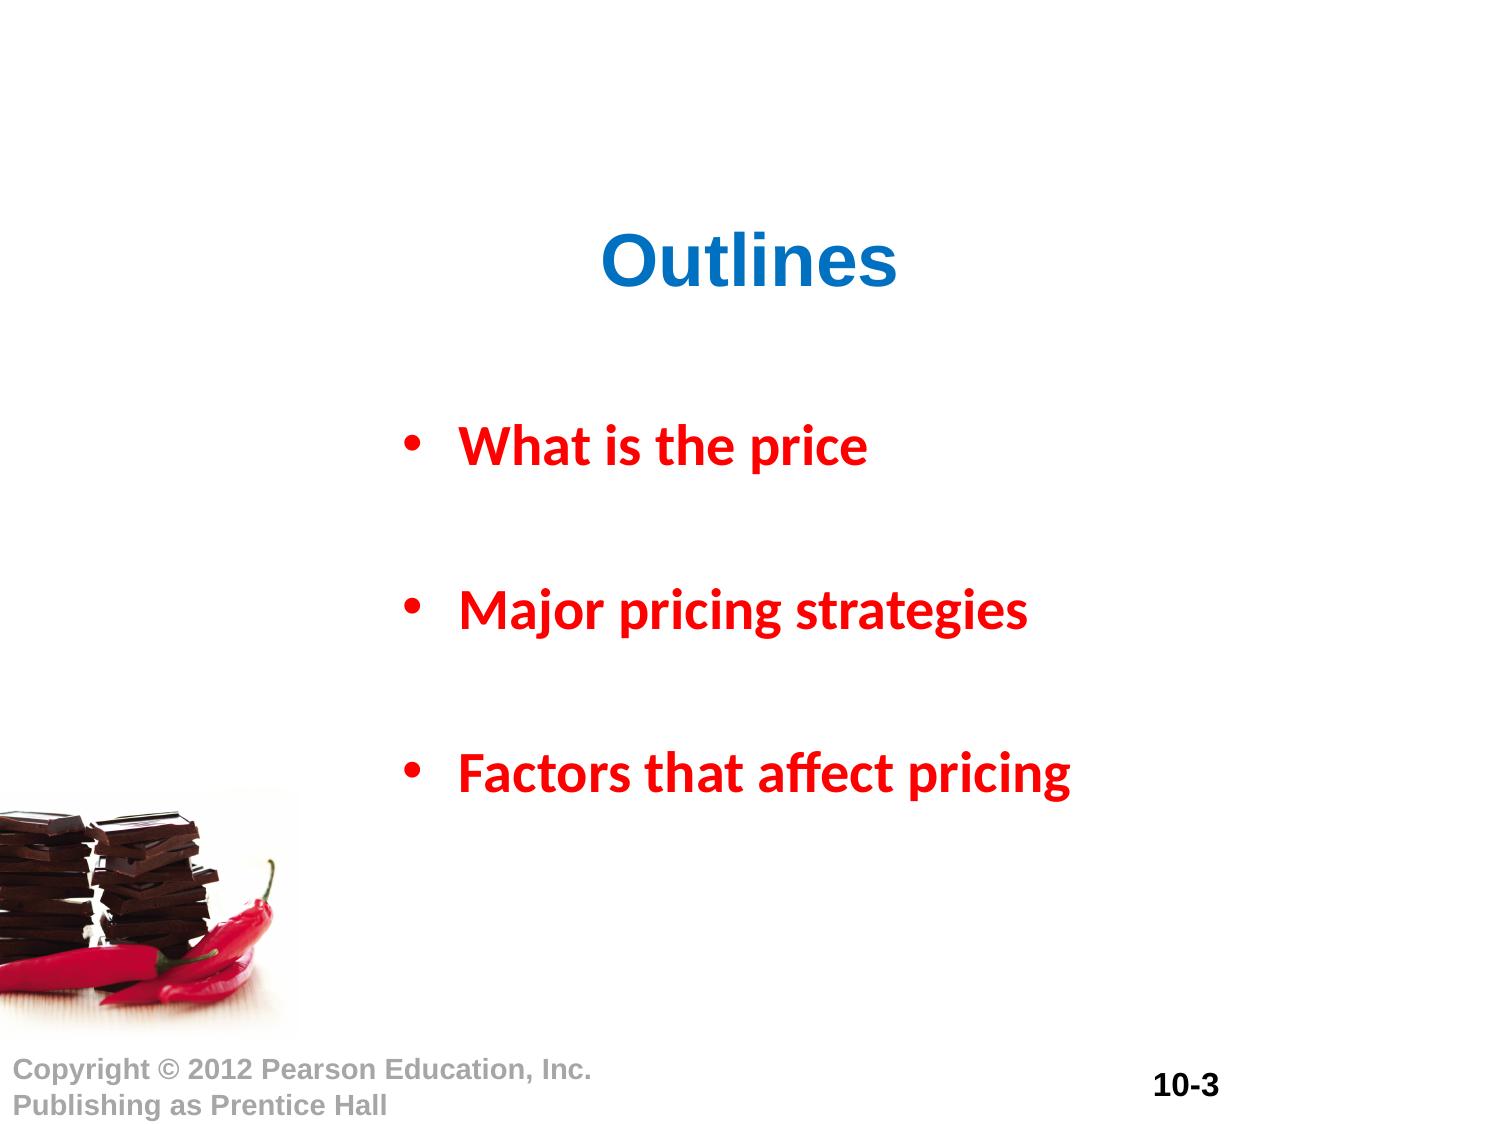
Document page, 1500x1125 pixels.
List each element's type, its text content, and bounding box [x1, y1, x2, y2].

title Outlines [112, 199, 1388, 313]
list What is the price Major pricing strategies Factors that affect pricing [387, 399, 1151, 838]
picture [0, 789, 300, 1039]
